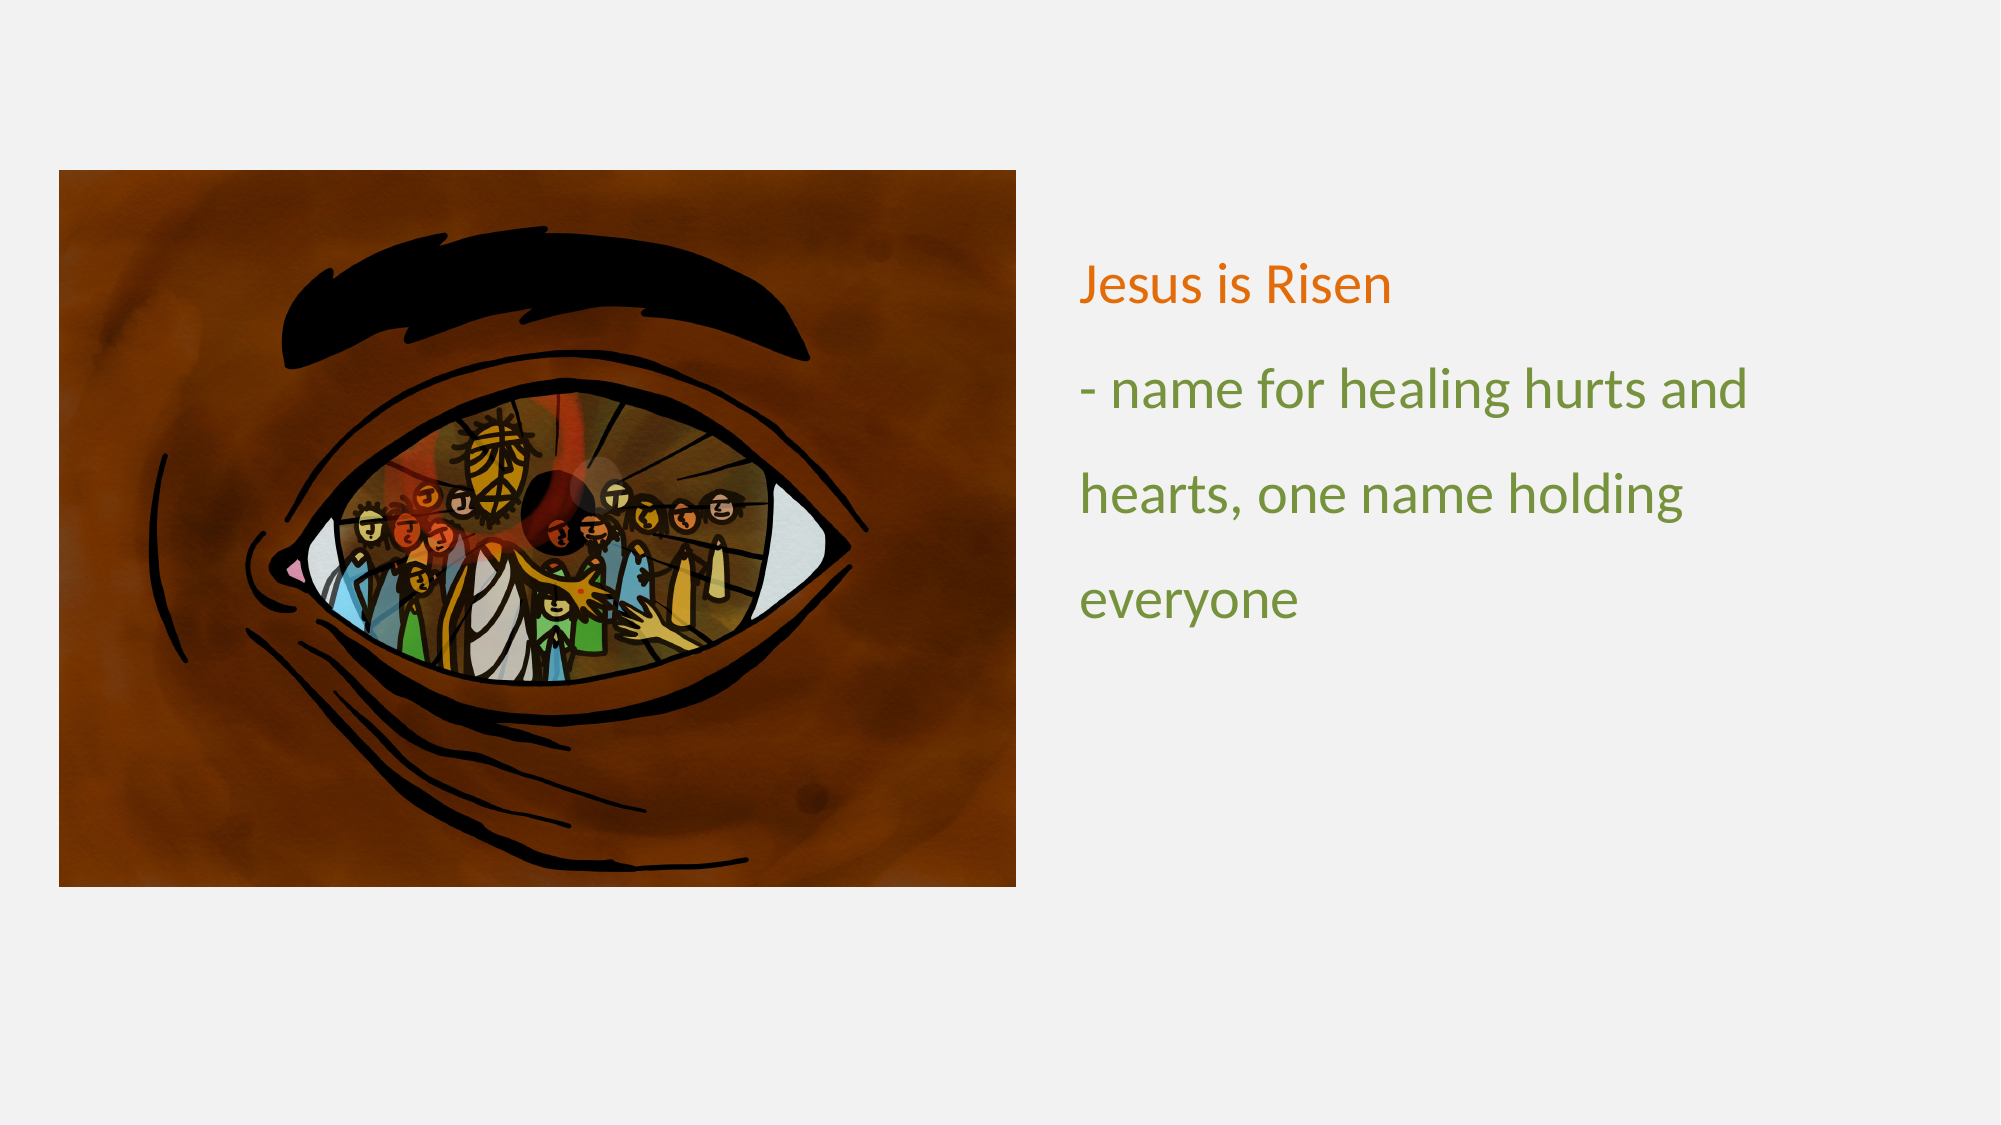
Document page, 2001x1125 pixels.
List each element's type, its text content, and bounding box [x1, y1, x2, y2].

text_box Jesus is Risen - name for healing hurts and hearts, one name holding everyone [1064, 202, 1923, 638]
picture [59, 170, 1016, 887]
